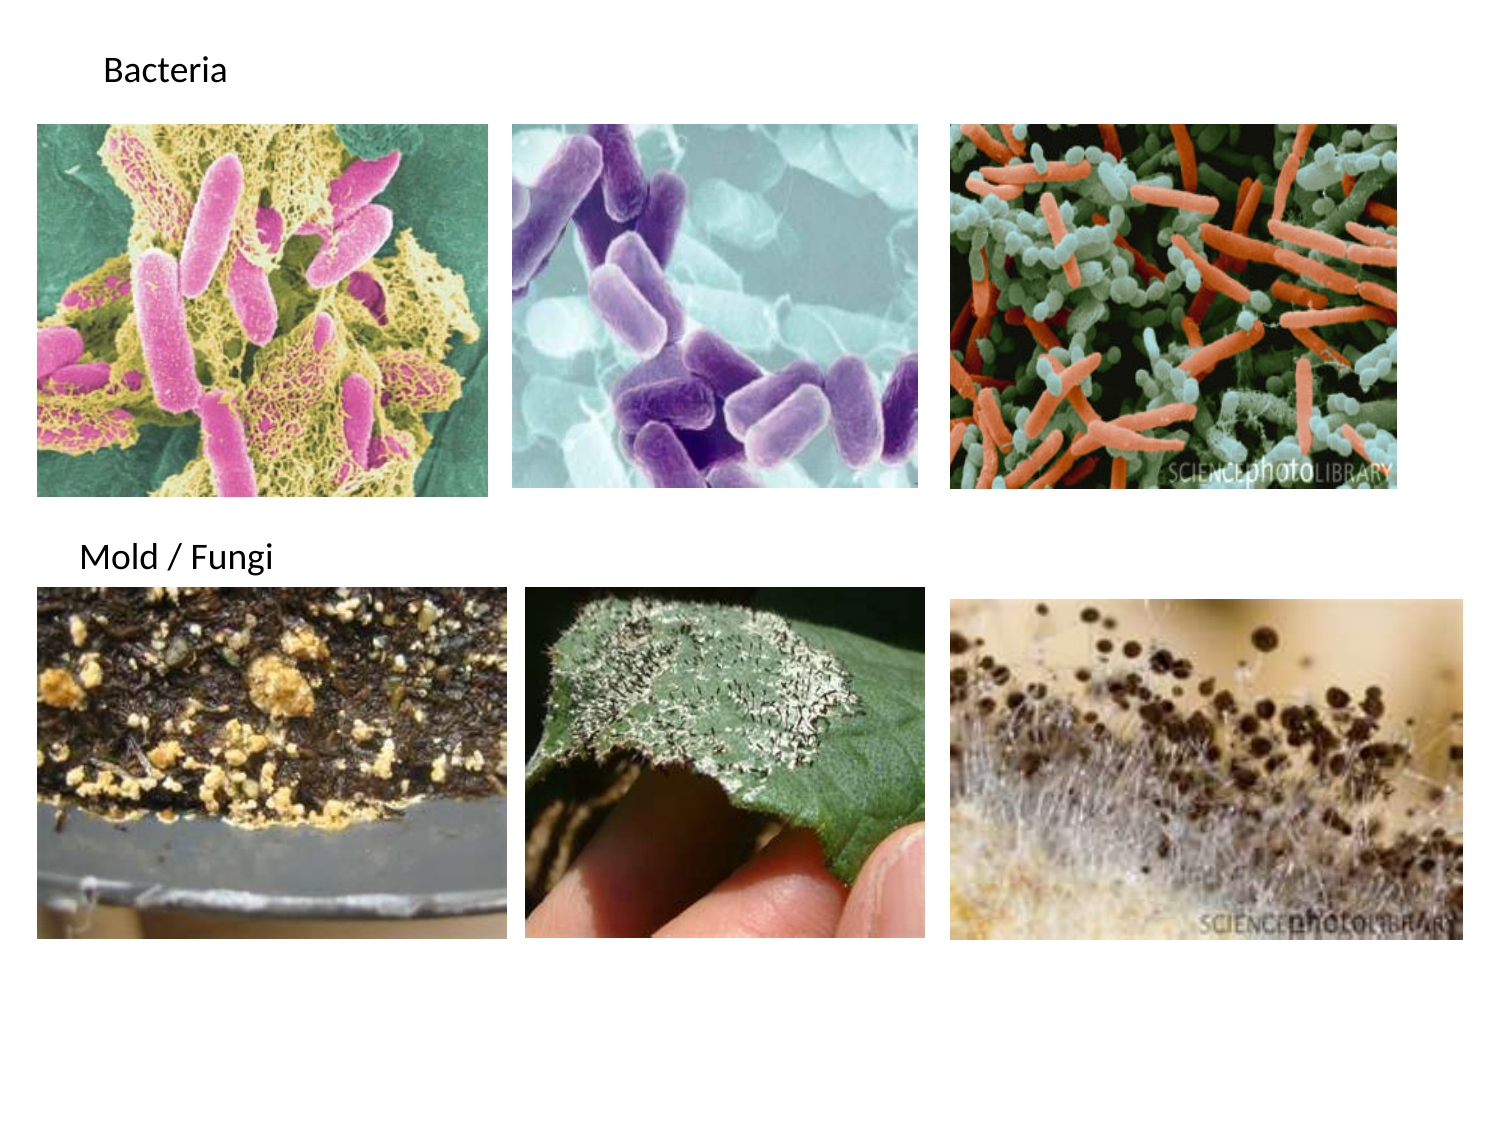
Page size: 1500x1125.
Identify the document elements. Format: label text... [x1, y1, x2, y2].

picture [37, 124, 488, 498]
picture [949, 599, 1463, 940]
picture [949, 124, 1398, 490]
text_box Bacteria [95, 37, 236, 98]
picture [512, 124, 918, 488]
picture [37, 587, 507, 940]
text_box Mold / Fungi [71, 524, 282, 585]
picture [524, 587, 926, 938]
